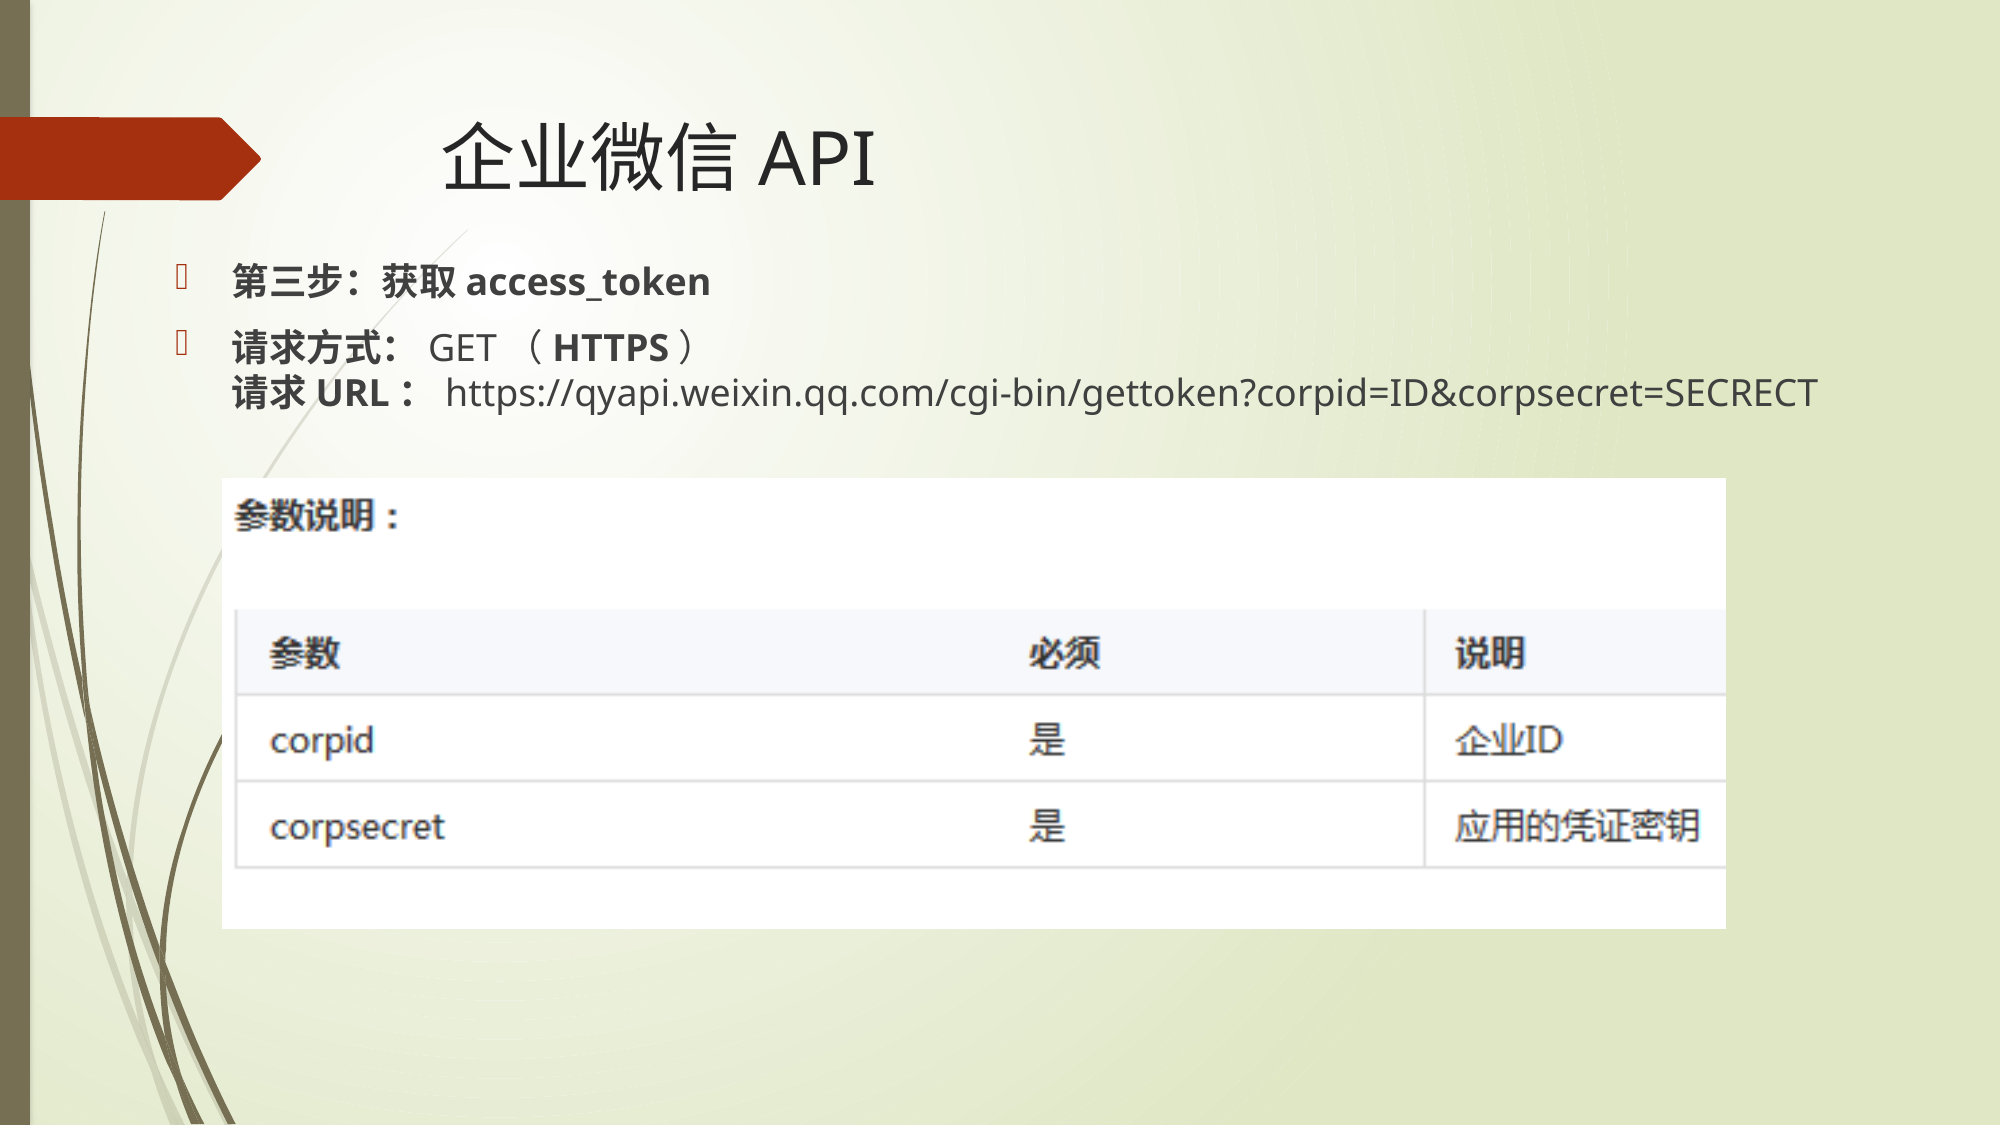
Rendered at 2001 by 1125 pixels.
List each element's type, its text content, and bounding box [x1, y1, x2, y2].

title 企业微信API [425, 102, 1888, 250]
list 第三步：获取access_token 请求方式：GET（HTTPS） 请求URL：https://qyapi.weixin.qq.com/cgi-bin/gettoken?corpid=ID&corpsecret=SECRECT [160, 250, 1888, 970]
picture [222, 478, 1727, 929]
